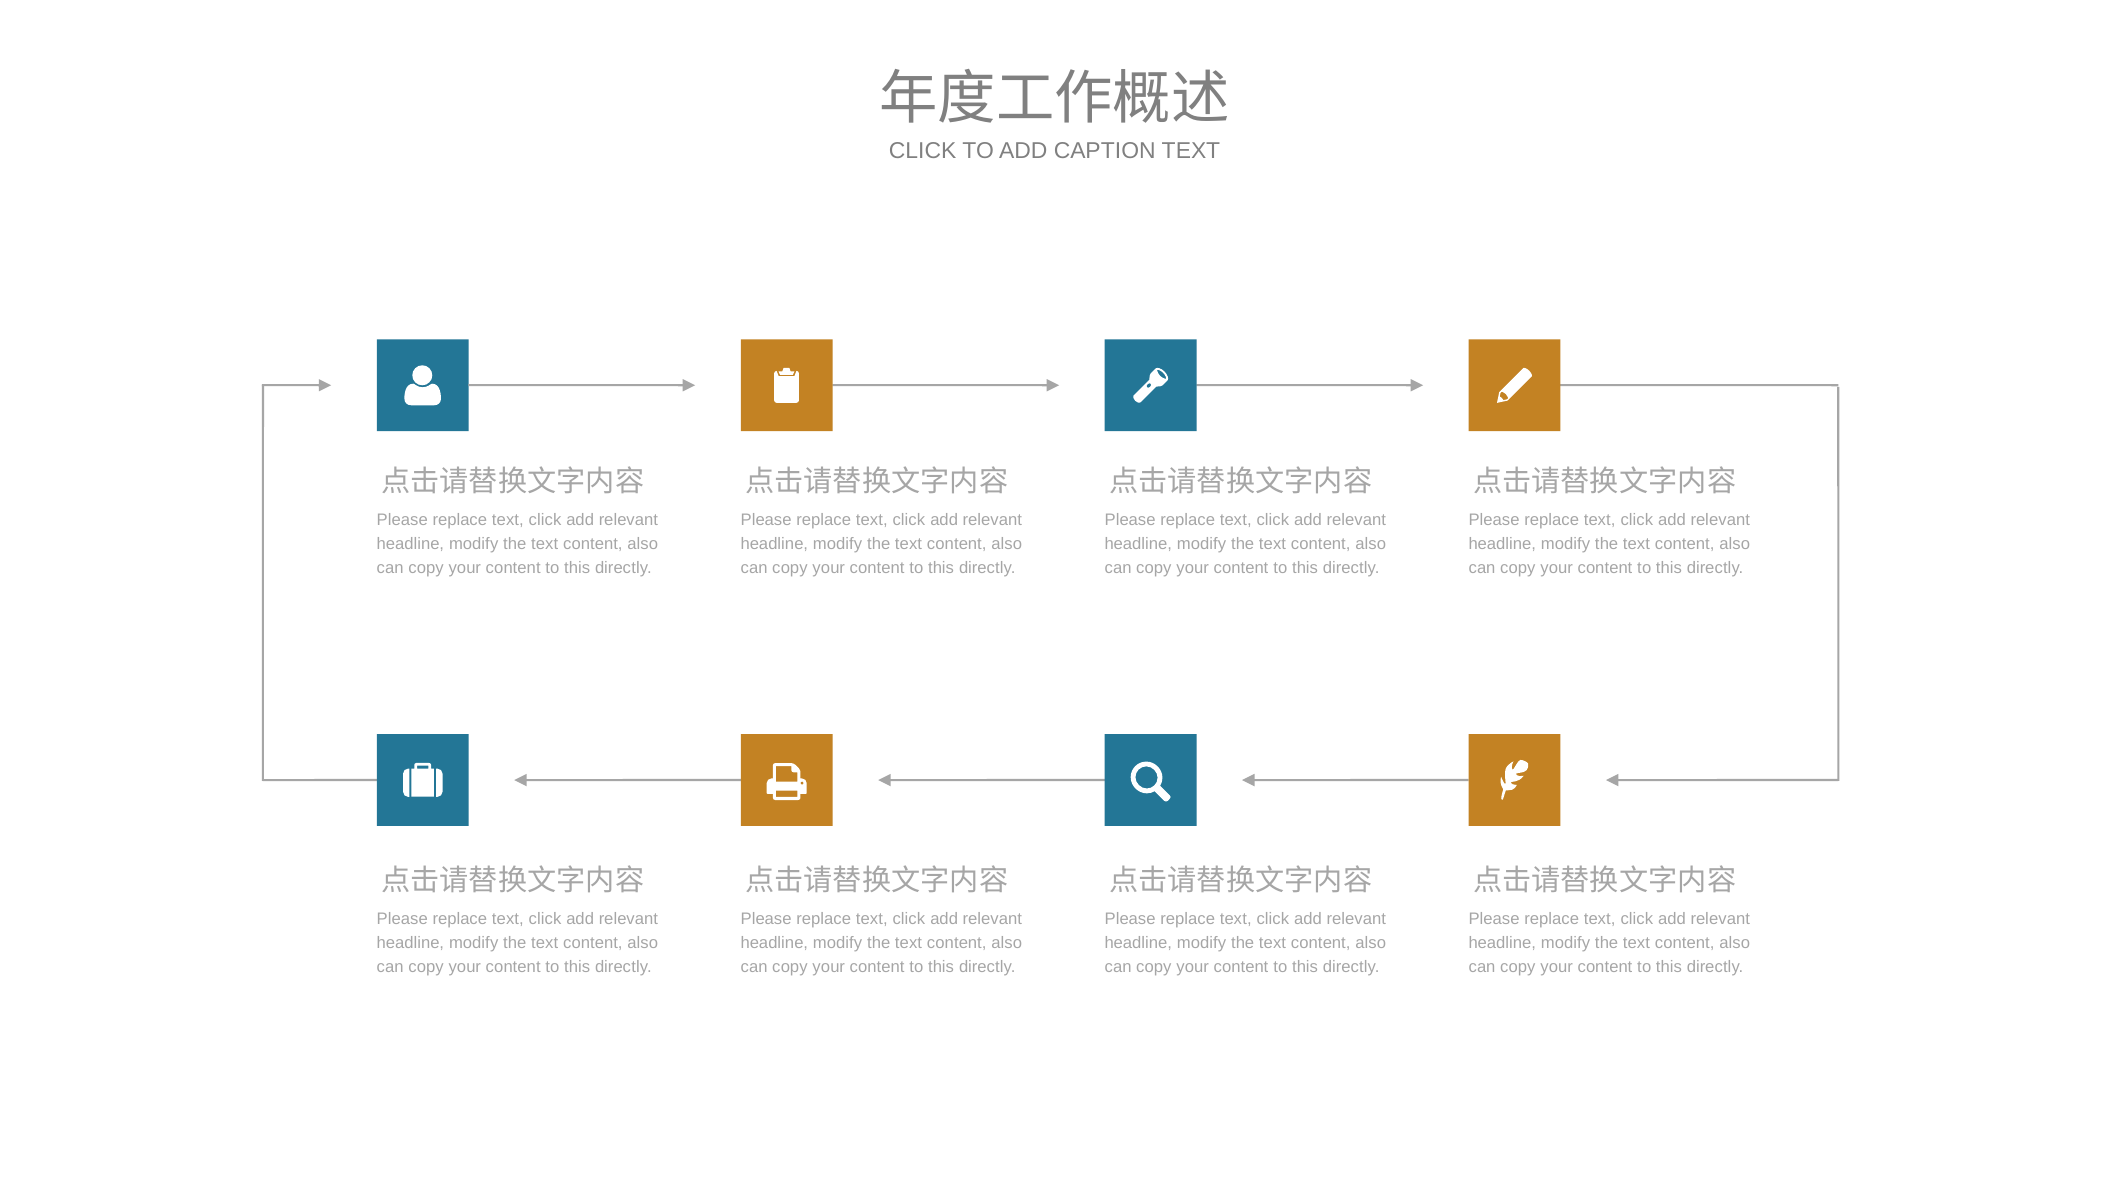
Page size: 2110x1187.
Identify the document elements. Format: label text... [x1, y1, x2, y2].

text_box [1104, 339, 1197, 432]
text_box [469, 379, 696, 392]
text_box [514, 773, 740, 787]
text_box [376, 734, 469, 826]
text_box [833, 379, 1060, 392]
text_box [261, 379, 332, 392]
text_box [1104, 734, 1197, 826]
text_box Please replace text, click add relevant headline, modify the text content, also can copy your content to this directly. [376, 504, 680, 577]
text_box Please replace text, click add relevant headline, modify the text content, also can copy your content to this directly. [1468, 904, 1772, 977]
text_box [376, 339, 469, 432]
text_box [740, 734, 833, 826]
text_box Please replace text, click add relevant headline, modify the text content, also can copy your content to this directly. [1104, 504, 1408, 577]
text_box [1197, 379, 1424, 392]
text_box 点击请替换文字内容 [1109, 454, 1473, 497]
text_box [1606, 773, 1839, 787]
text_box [1468, 734, 1561, 826]
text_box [740, 339, 833, 432]
text_box 点击请替换文字内容 [1109, 854, 1473, 897]
text_box 点击请替换文字内容 [745, 454, 1109, 497]
text_box Please replace text, click add relevant headline, modify the text content, also can copy your content to this directly. [740, 904, 1044, 977]
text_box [1468, 339, 1561, 432]
text_box 点击请替换文字内容 [381, 854, 745, 897]
text_box Please replace text, click add relevant headline, modify the text content, also can copy your content to this directly. [1104, 904, 1408, 977]
text_box 点击请替换文字内容 [1473, 454, 1847, 497]
text_box Please replace text, click add relevant headline, modify the text content, also can copy your content to this directly. [1468, 504, 1772, 577]
text_box [1242, 773, 1468, 787]
text_box 点击请替换文字内容 [1473, 854, 1847, 897]
text_box 点击请替换文字内容 [381, 454, 745, 497]
text_box Please replace text, click add relevant headline, modify the text content, also can copy your content to this directly. [740, 504, 1044, 577]
text_box 年度工作概述 [865, 60, 1245, 131]
text_box Please replace text, click add relevant headline, modify the text content, also can copy your content to this directly. [376, 904, 680, 977]
text_box 点击请替换文字内容 [745, 854, 1109, 897]
text_box CLICK TO ADD CAPTION TEXT [865, 135, 1245, 163]
text_box [878, 773, 1104, 787]
